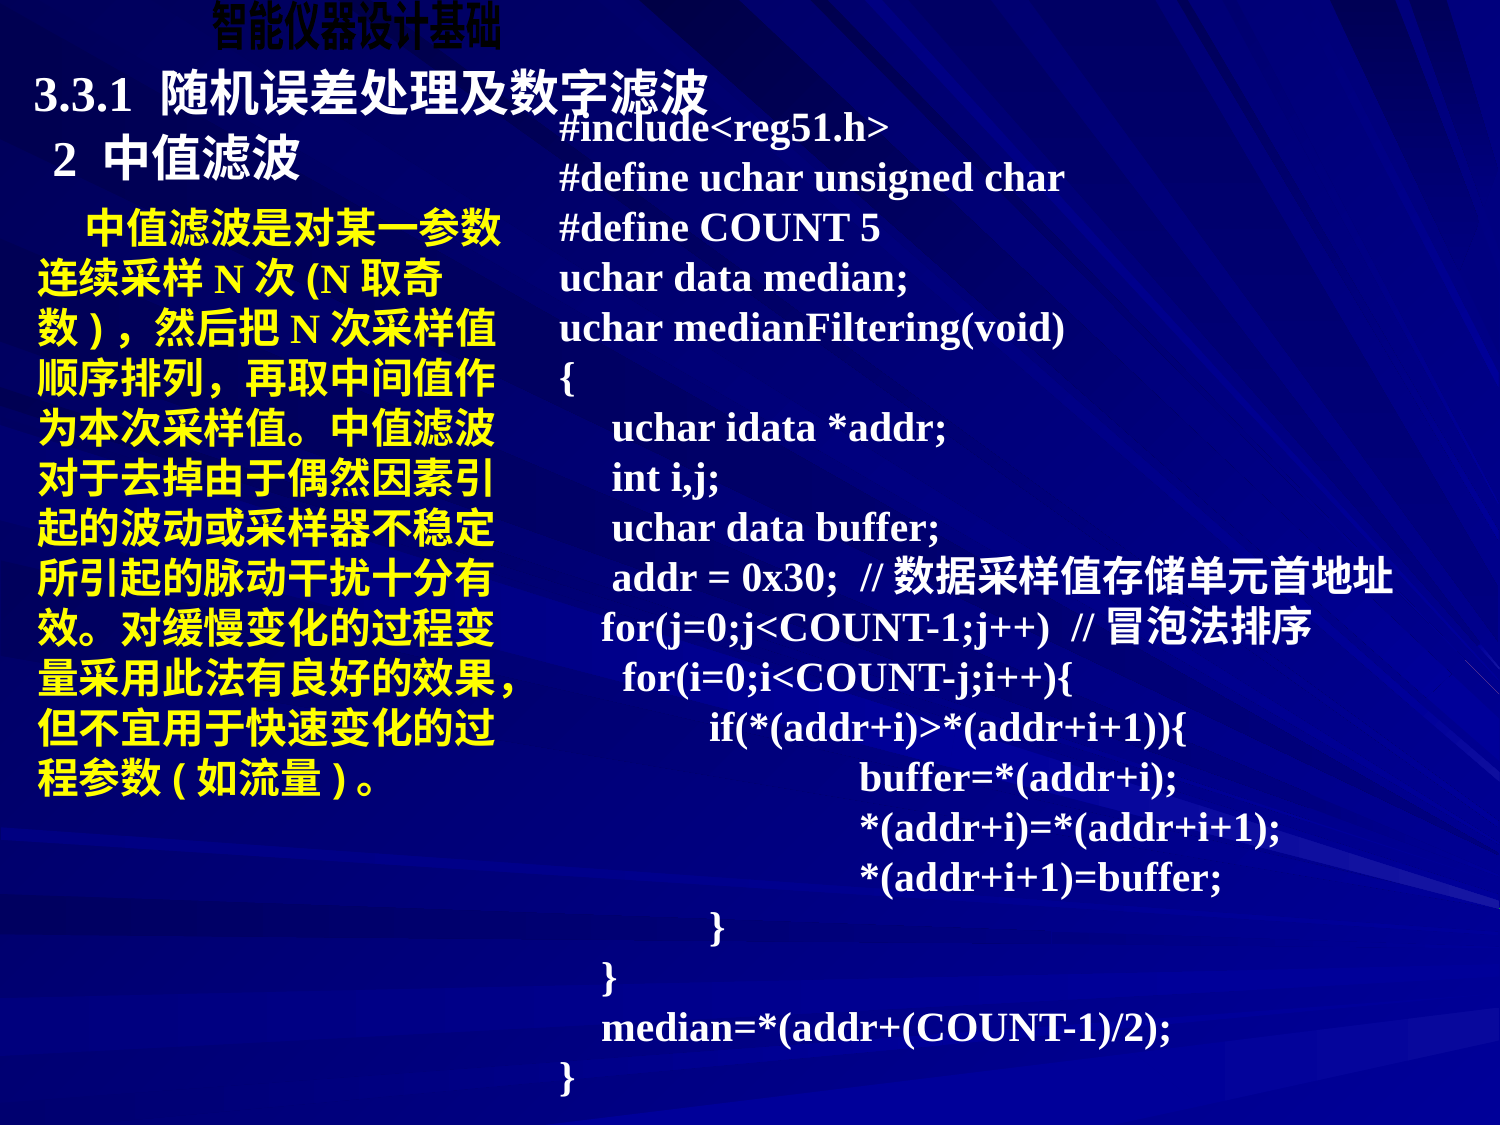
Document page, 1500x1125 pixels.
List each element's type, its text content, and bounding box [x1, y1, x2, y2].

text_box #include<reg51.h> #define uchar unsigned char #define COUNT 5 uchar data median; uchar medianFiltering(void) { uchar idata *addr; int i,j; uchar data buffer; addr = 0x30; //数据采样值存储单元首地址 for(j=0;j<COUNT-1;j++) //冒泡法排序 for(i=0;i<COUNT-j;i++){ if(*(addr+i)>*(addr+i+1)){ buffer=*(addr+i); *(addr+i)=*(addr+i+1); *(addr+i+1)=buffer; } } median=*(addr+(COUNT-1)/2); } [544, 92, 1442, 1108]
text_box 2 中值滤波 [37, 118, 544, 194]
text_box 中值滤波是对某一参数连续采样N次(N取奇数)，然后把N次采样值顺序排列，再取中间值作为本次采样值。中值滤波对于去掉由于偶然因素引起的波动或采样器不稳定所引起的脉动干扰十分有效。对缓慢变化的过程变量采用此法有良好的效果，但不宜用于快速变化的过程参数(如流量)。 [22, 194, 540, 810]
text_box 3.3.1 随机误差处理及数字滤波 [18, 54, 881, 130]
